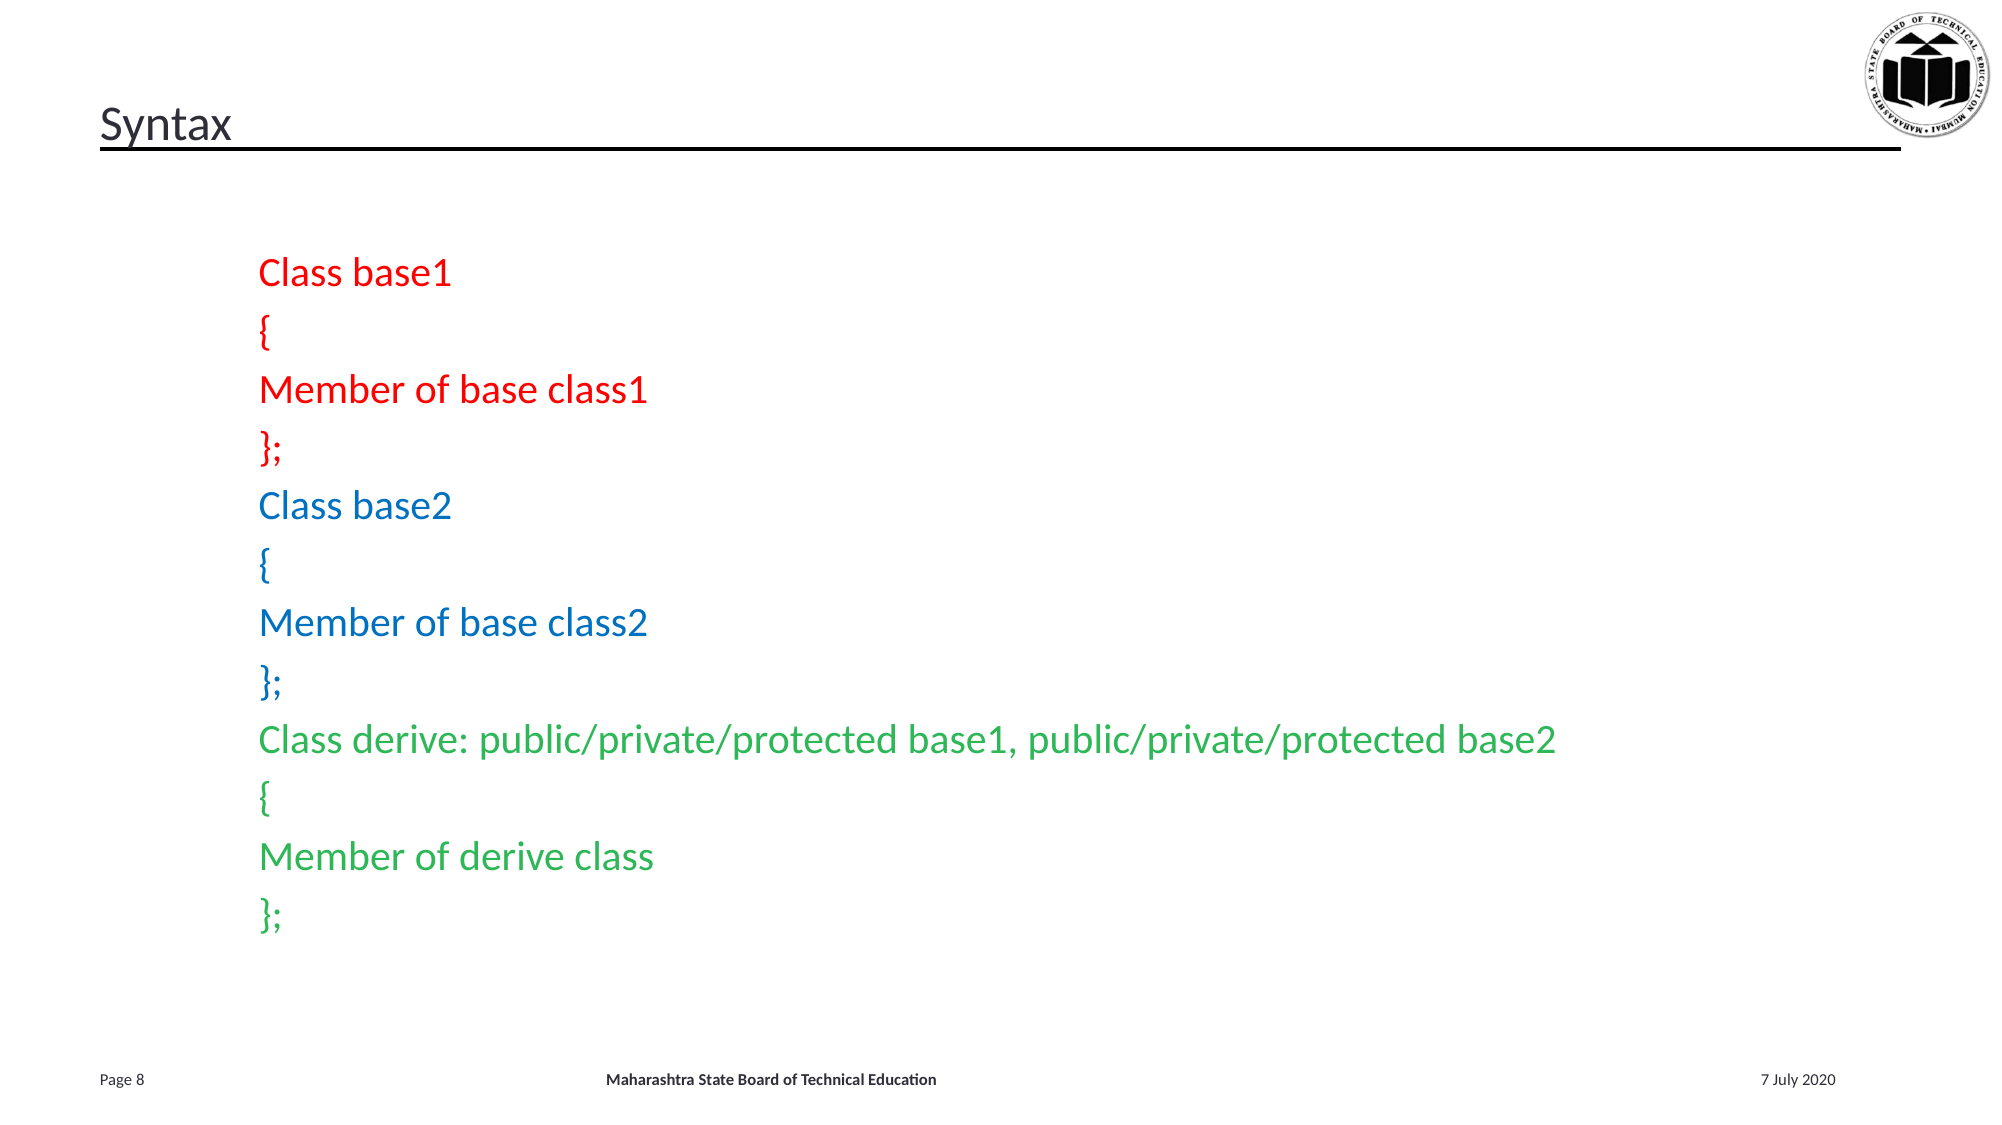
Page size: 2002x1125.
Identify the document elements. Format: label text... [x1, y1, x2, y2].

title Syntax [100, 48, 1901, 146]
picture [1852, 0, 2001, 149]
list Class base1 { Member of base class1 }; Class base2 { Member of base class2 }; Class derive: public/private/protected base1, public/private/protected base2 { Member of derive class }; [100, 186, 1901, 999]
